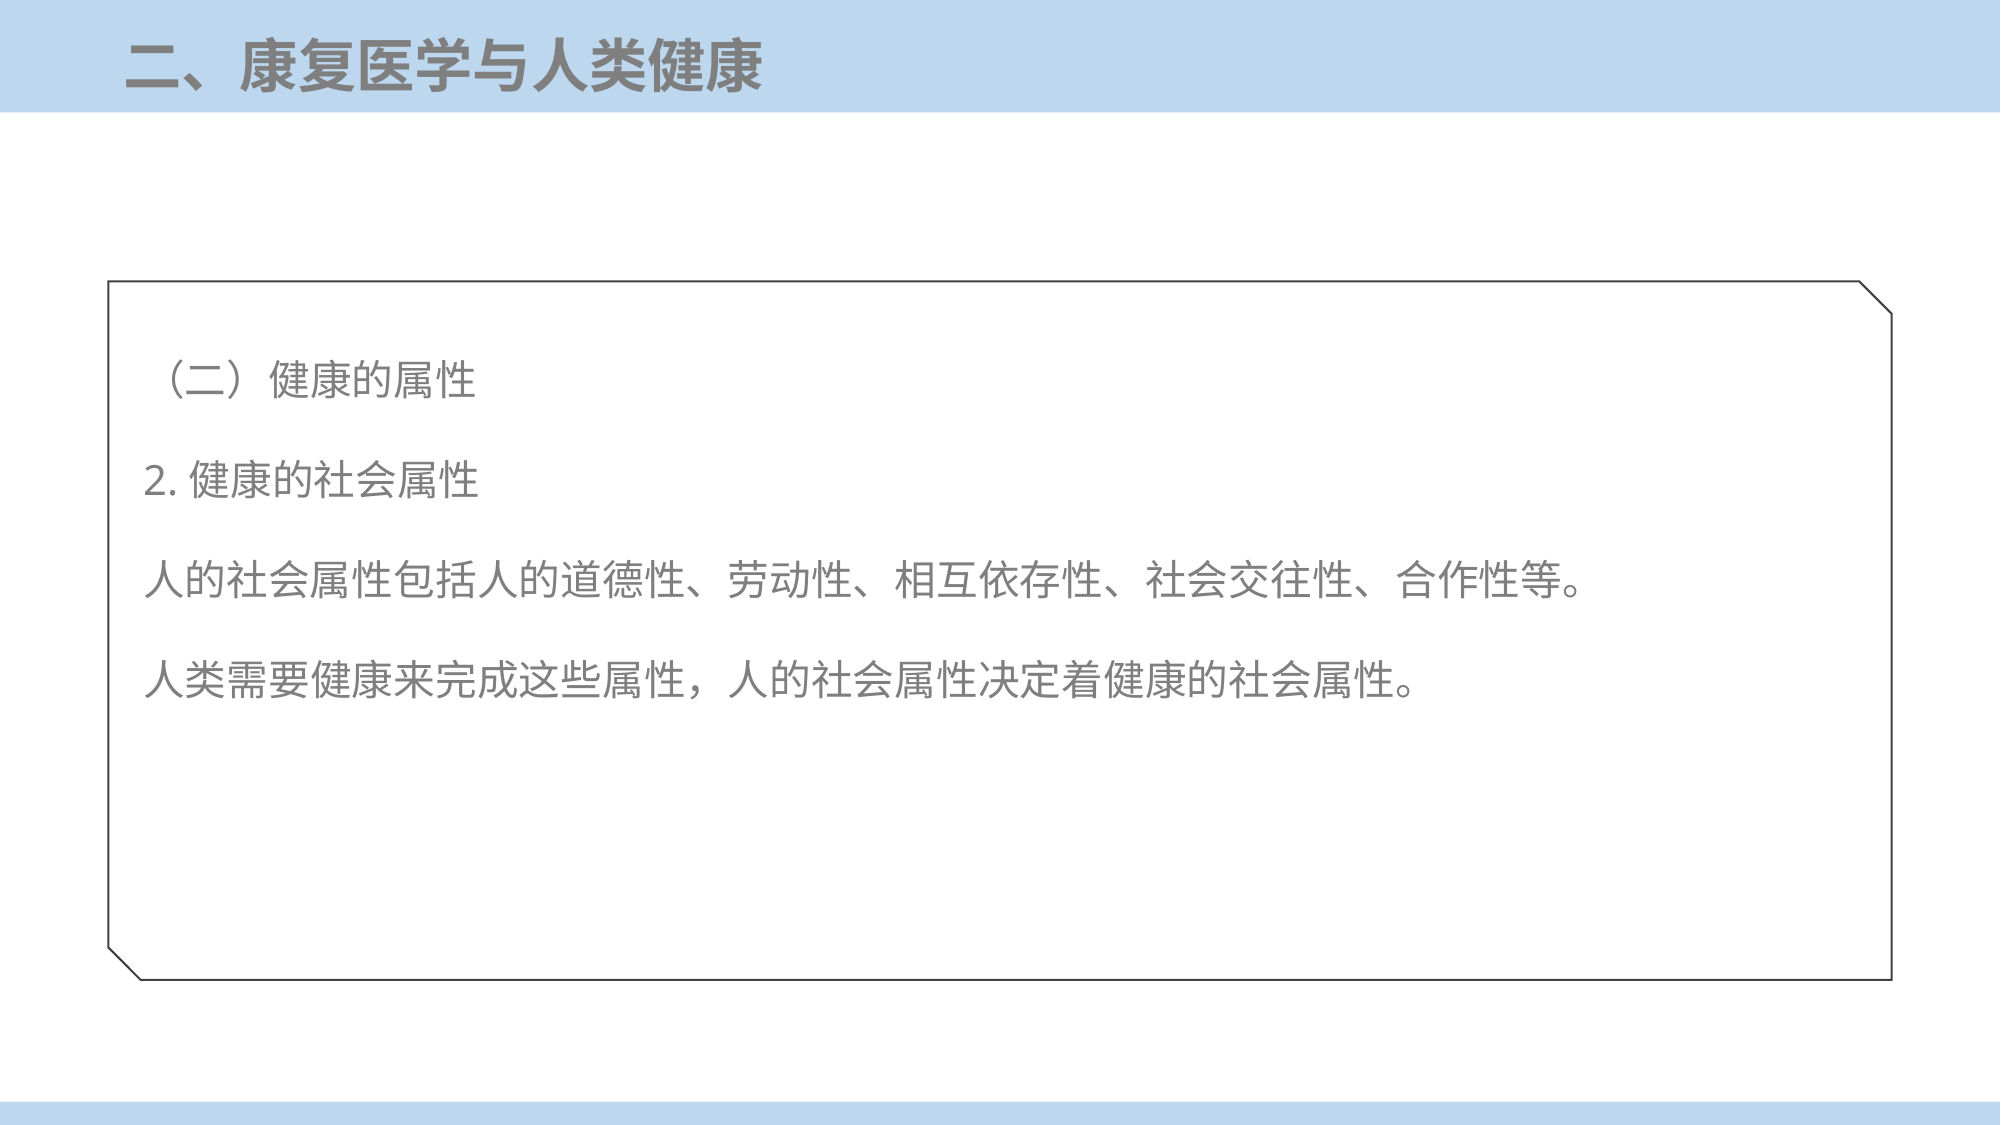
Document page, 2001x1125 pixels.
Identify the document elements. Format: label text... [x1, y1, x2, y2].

text_box （二）健康的属性 2.健康的社会属性 人的社会属性包括人的道德性、劳动性、相互依存性、社会交往性、合作性等。 人类需要健康来完成这些属性，人的社会属性决定着健康的社会属性。 [128, 295, 1805, 711]
text_box [107, 280, 1893, 981]
text_box 二、康复医学与人类健康 [108, 21, 1105, 247]
text_box [128, 600, 1833, 736]
